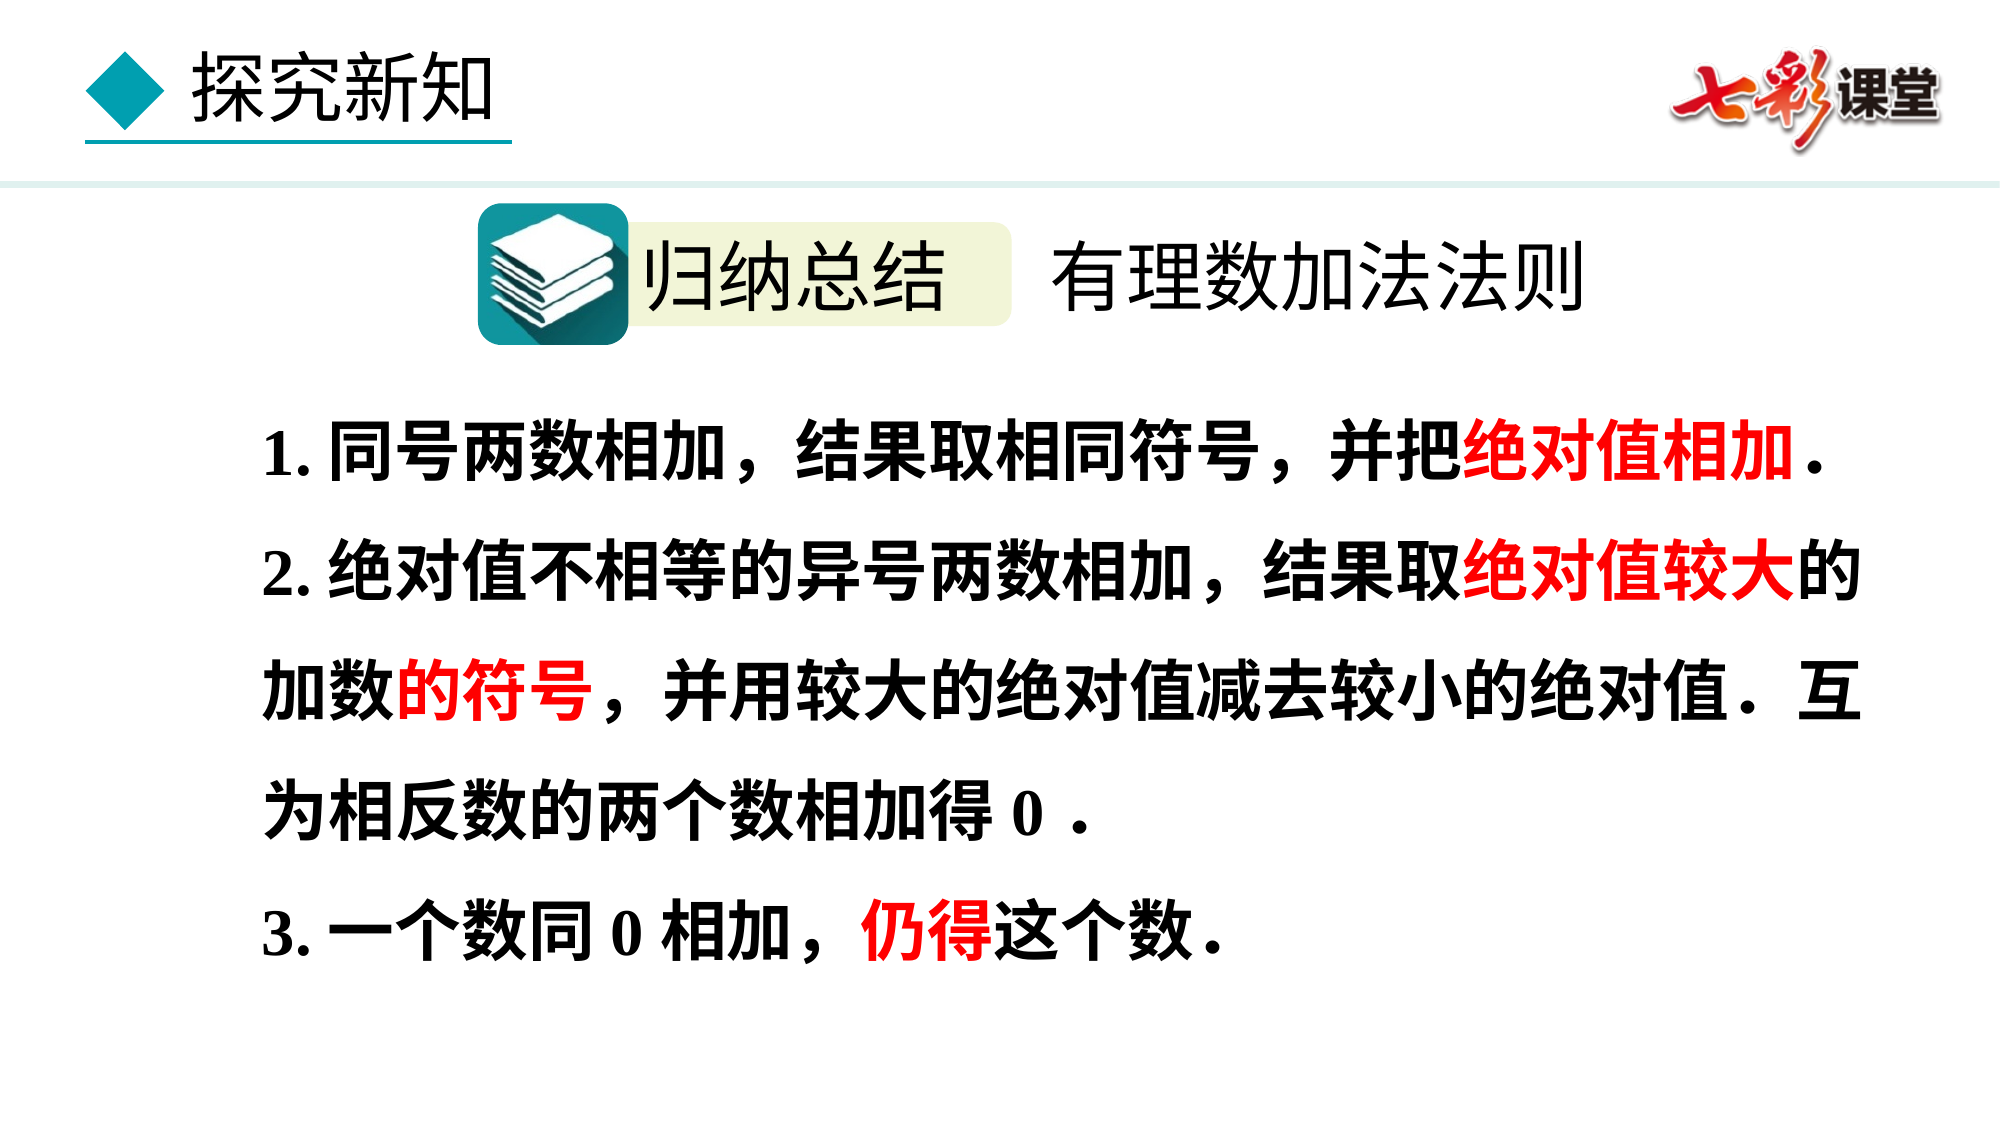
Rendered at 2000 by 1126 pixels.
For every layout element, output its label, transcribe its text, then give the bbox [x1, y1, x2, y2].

list 1.同号两数相加，结果取相同符号，并把绝对值相加． 2.绝对值不相等的异号两数相加，结果取绝对值较大的加数的符号，并用较大的绝对值减去较小的绝对值．互为相反数的两个数相加得0． 3.一个数同0相加，仍得这个数． [246, 361, 1938, 1032]
title 有理数加法法则 [1034, 193, 1615, 356]
picture [1666, 42, 1948, 157]
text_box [477, 203, 1012, 346]
